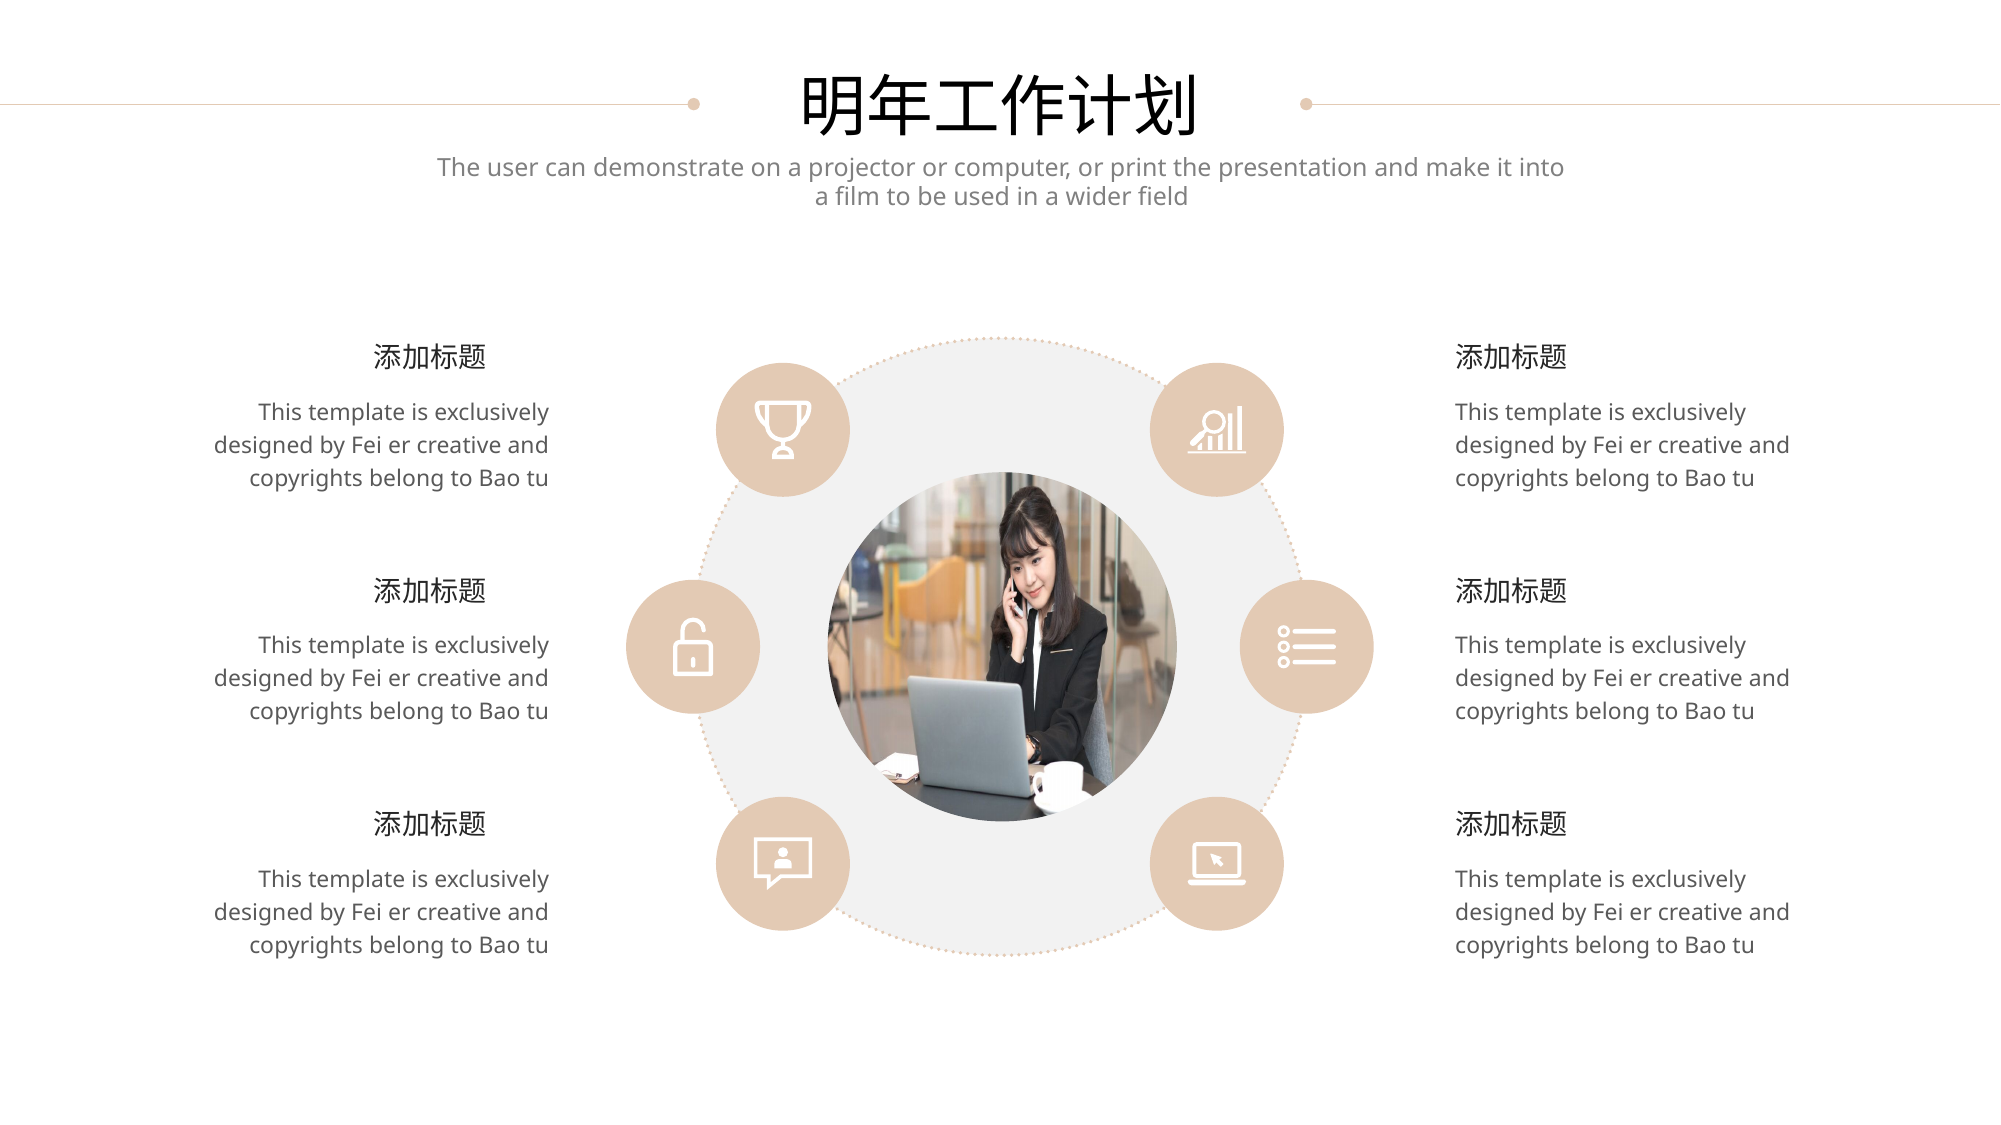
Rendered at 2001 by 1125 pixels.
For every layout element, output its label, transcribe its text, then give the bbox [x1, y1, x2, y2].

text_box [1148, 795, 1285, 932]
text_box [625, 578, 762, 715]
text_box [168, 331, 565, 500]
text_box [1187, 405, 1247, 454]
text_box [672, 616, 715, 678]
text_box [1276, 624, 1338, 670]
text_box [752, 836, 814, 893]
text_box [827, 471, 1178, 822]
text_box [753, 399, 813, 461]
text_box [1186, 841, 1248, 887]
text_box [714, 361, 851, 498]
text_box The user can demonstrate on a projector or computer, or print the presentation and make it into a film to be used in a wider field [412, 143, 1592, 219]
text_box [1238, 578, 1375, 715]
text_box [1440, 565, 1837, 733]
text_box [1440, 331, 1837, 500]
text_box [714, 795, 851, 932]
text_box [698, 337, 1302, 956]
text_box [168, 565, 565, 733]
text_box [1440, 798, 1837, 967]
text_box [168, 798, 565, 967]
text_box [1148, 361, 1285, 498]
text_box 明年工作计划 [784, 56, 1215, 143]
